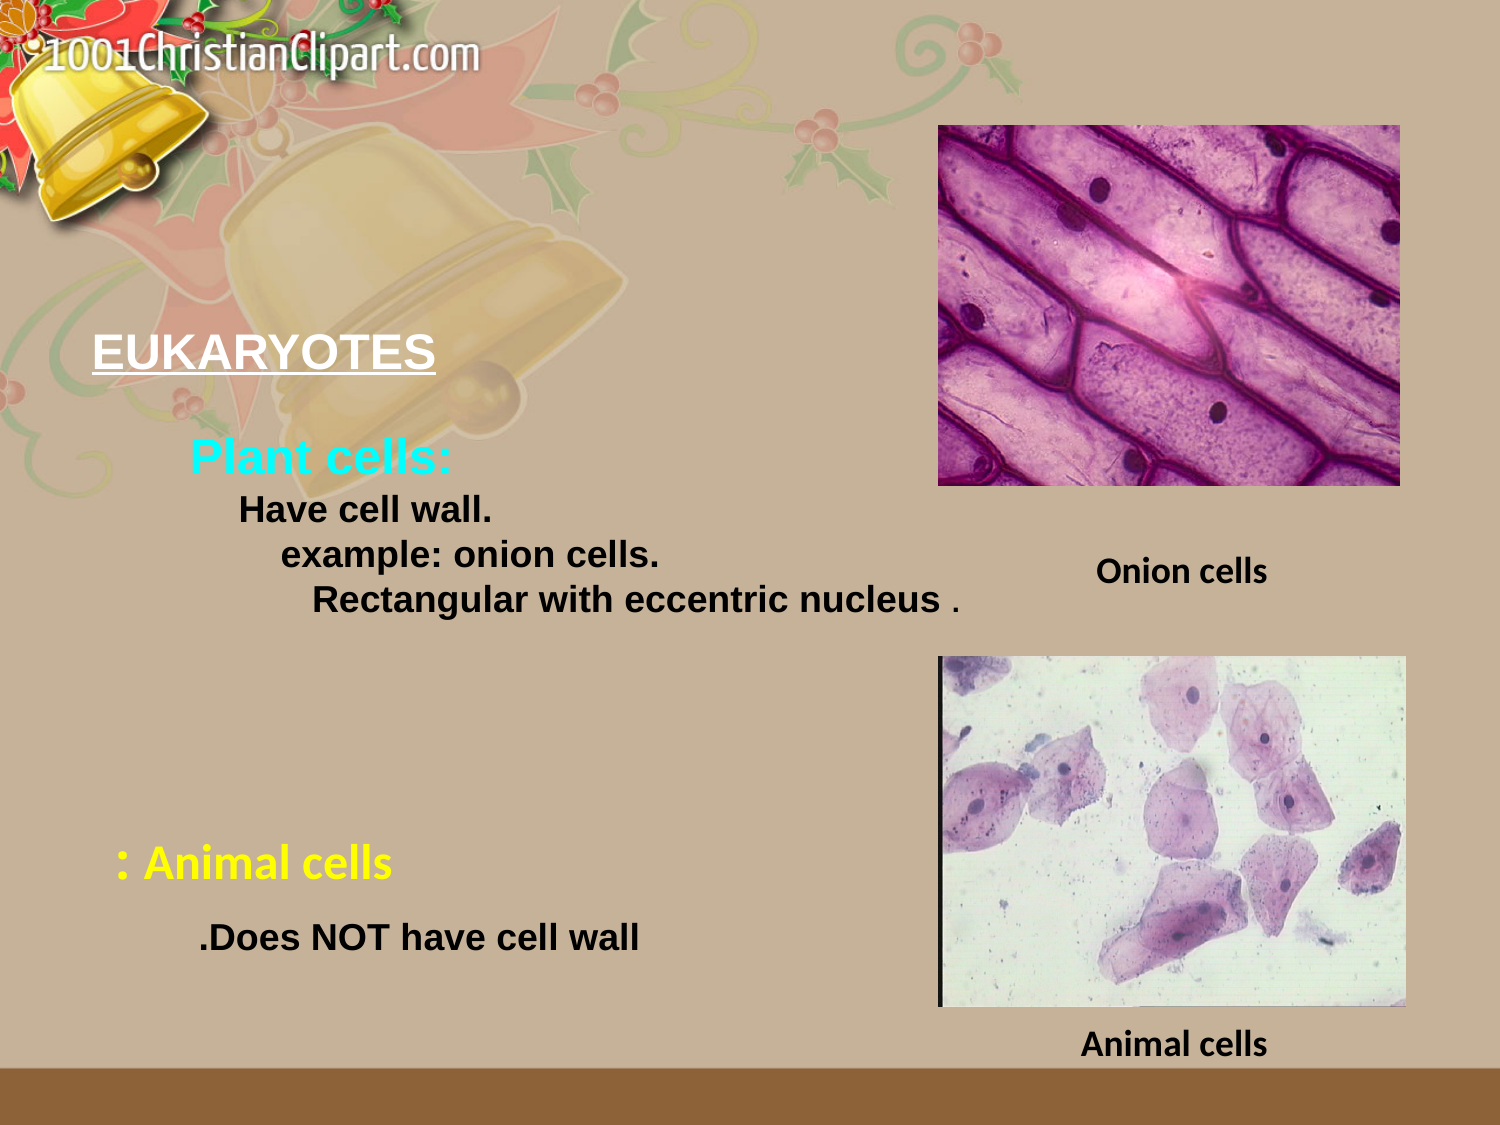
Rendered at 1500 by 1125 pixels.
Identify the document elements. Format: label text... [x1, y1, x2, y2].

text_box EUKARYOTES Plant cells: Have cell wall. example: onion cells. Rectangular with eccentric nucleus . [76, 252, 998, 672]
text_box Onion cells [1081, 538, 1283, 599]
picture [0, 0, 1500, 1125]
text_box Does NOT have cell wall. [0, 905, 656, 966]
text_box Animal cells : [99, 822, 408, 897]
text_box Animal cells [1065, 1015, 1283, 1072]
